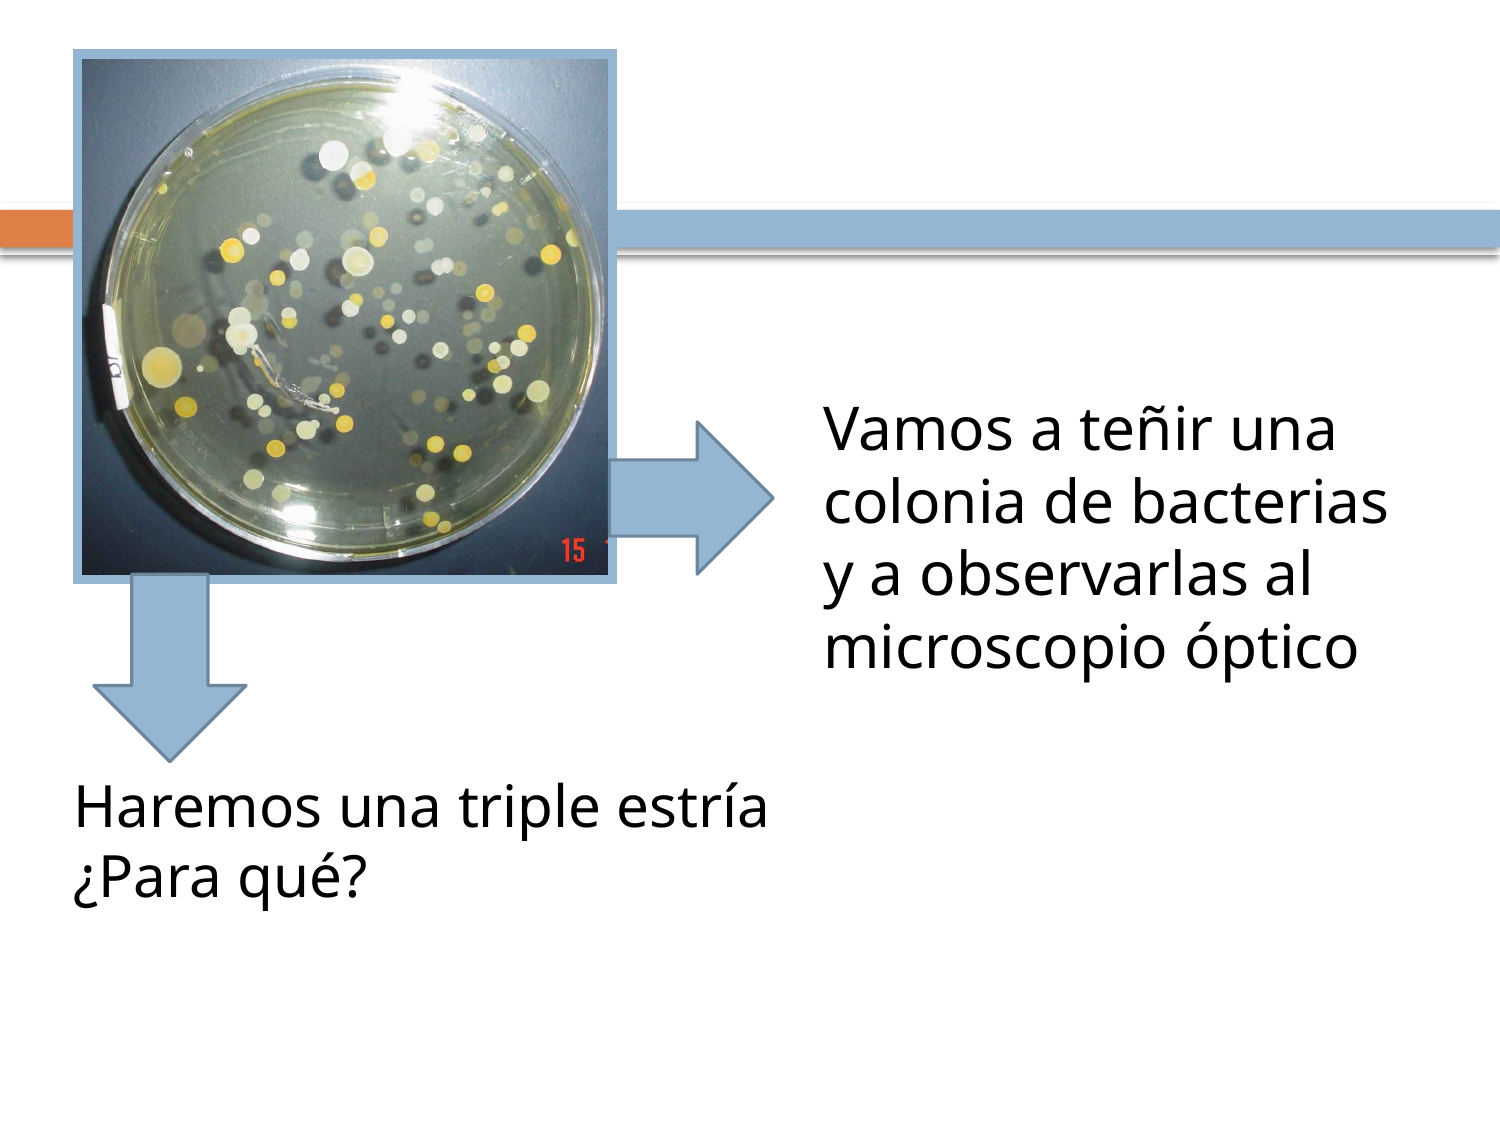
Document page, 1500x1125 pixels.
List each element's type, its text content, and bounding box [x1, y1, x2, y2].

list Vamos a teñir una colonia de bacterias y a observarlas al microscopio óptico [808, 382, 1439, 669]
text_box [92, 584, 248, 761]
text_box Haremos una triple estría ¿Para qué? [58, 761, 1114, 917]
text_box [614, 420, 775, 576]
picture [81, 58, 609, 576]
